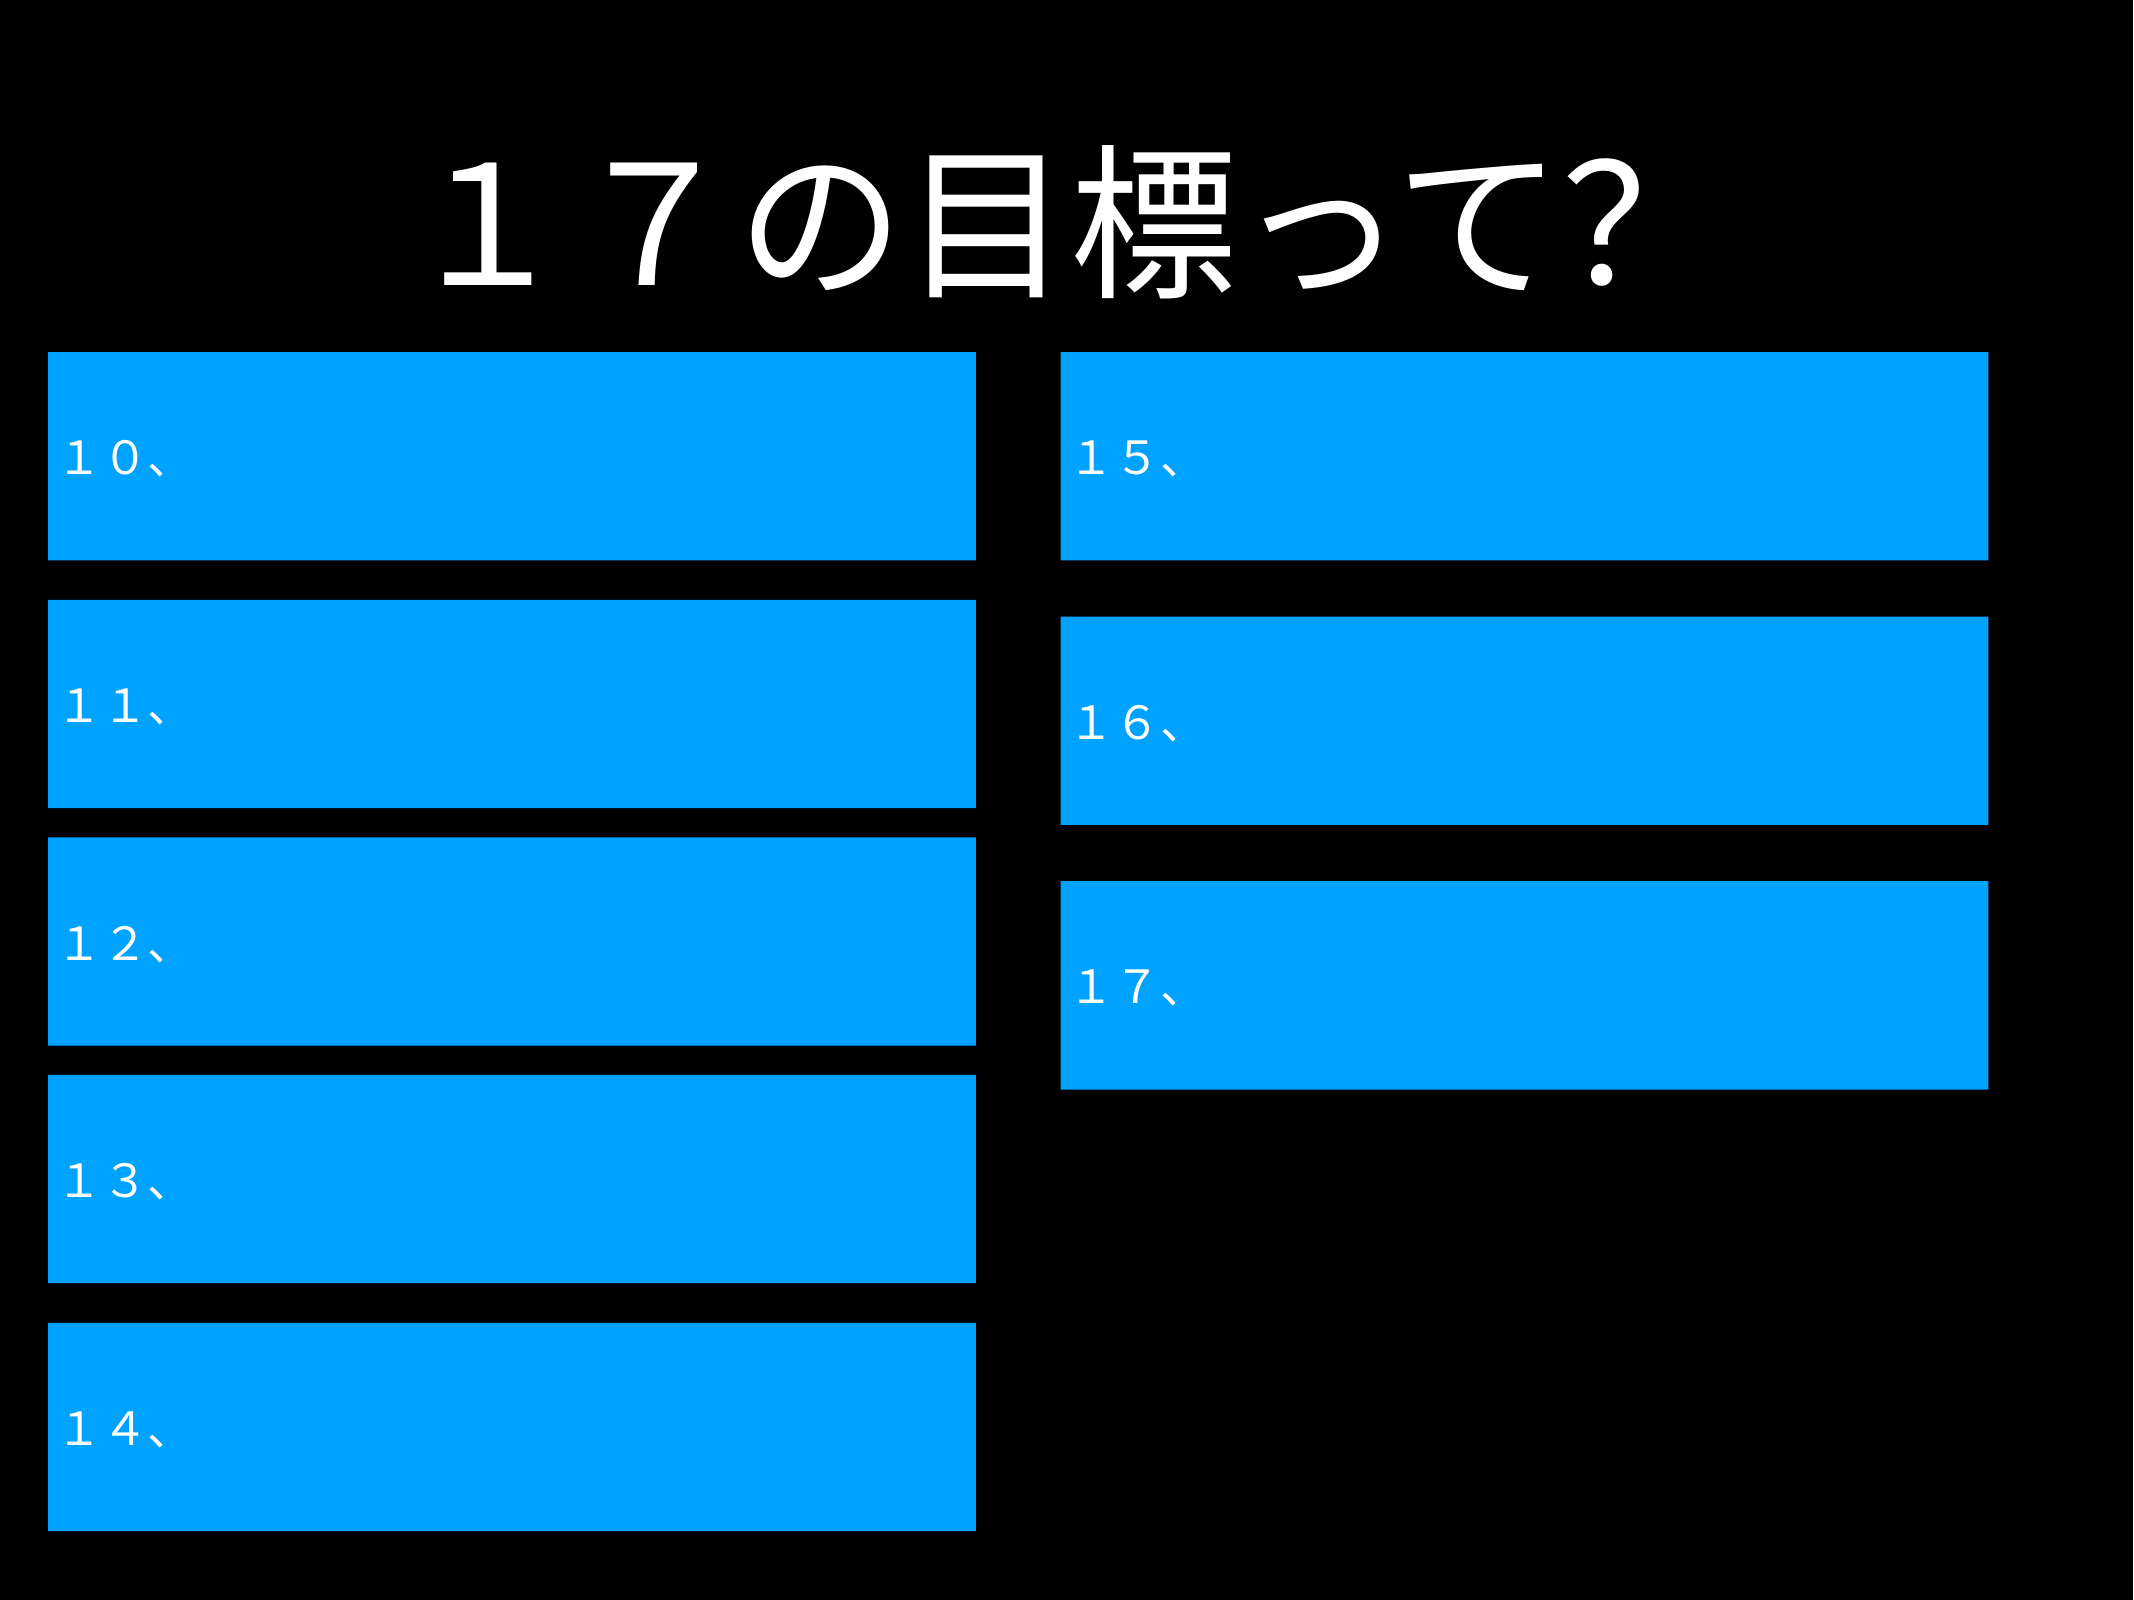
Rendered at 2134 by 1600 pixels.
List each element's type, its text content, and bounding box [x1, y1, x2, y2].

text_box １６、 [1060, 616, 1989, 825]
text_box １７、 [1060, 881, 1989, 1090]
title １７の目標って？ [155, 41, 1978, 397]
text_box １５、 [1060, 352, 1989, 561]
text_box １１、 [48, 599, 976, 809]
text_box １３、 [48, 1074, 976, 1284]
text_box １２、 [48, 837, 976, 1046]
text_box １４、 [48, 1322, 976, 1532]
text_box １０、 [48, 352, 976, 561]
